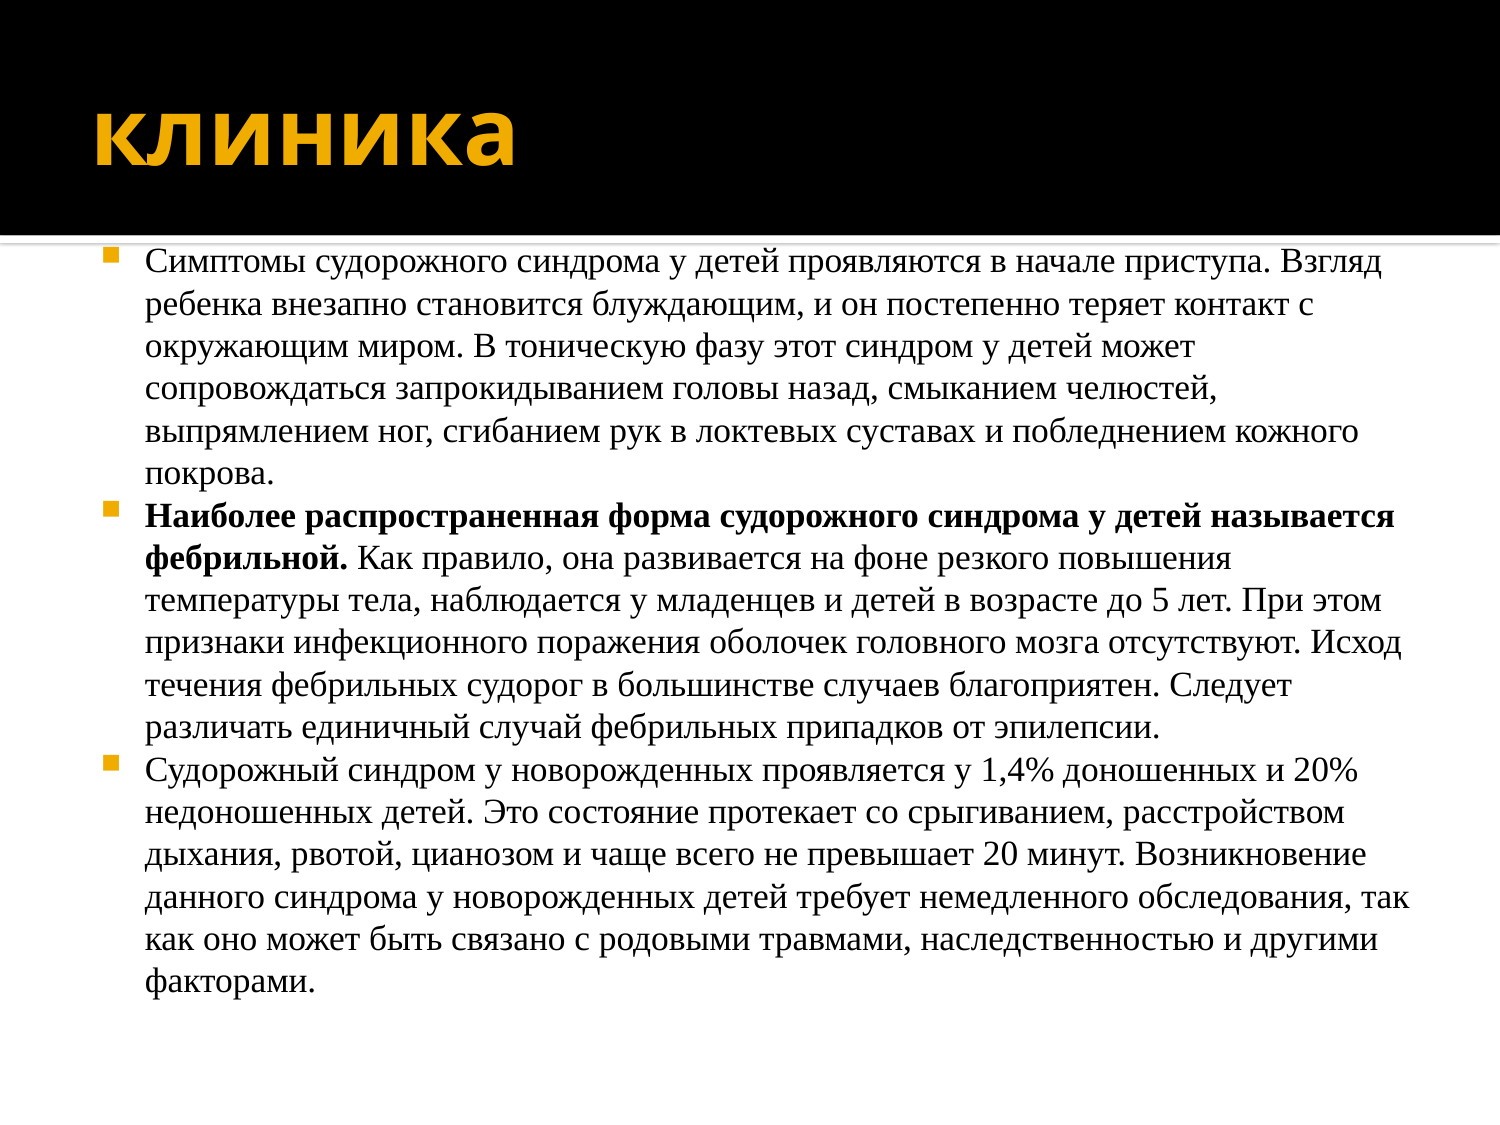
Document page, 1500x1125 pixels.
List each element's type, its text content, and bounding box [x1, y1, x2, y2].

title клиника [75, 25, 1425, 222]
list Симптомы судорожного синдрома у детей проявляются в начале приступа. Взгляд ребенка внезапно становится блуждающим, и он постепенно теряет контакт с окружающим миром. В тоническую фазу этот синдром у детей может сопровождаться запрокидыванием головы назад, смыканием челюстей, выпрямлением ног, сгибанием рук в локтевых суставах и побледнением кожного покрова. Наиболее распространенная форма судорожного синдрома у детей называется фебрильной. Как правило, она развивается на фоне резкого повышения температуры тела, наблюдается у младенцев и детей в возрасте до 5 лет. При этом признаки инфекционного поражения оболочек головного мозга отсутствуют. Исход течения фебрильных судорог в большинстве случаев благоприятен. Следует различать единичный случай фебрильных припадков от эпилепсии. Судорожный синдром у новорожденных проявляется у 1,4% доношенных и 20% недоношенных детей. Это состояние протекает со срыгиванием, расстройством дыхания, рвотой, цианозом и чаще всего не превышает 20 минут. Возникновение данного синдрома у новорожденных детей требует немедленного обследования, так как оно может быть связано с родовыми травмами, наследственностью и другими факторами. [75, 222, 1425, 1055]
